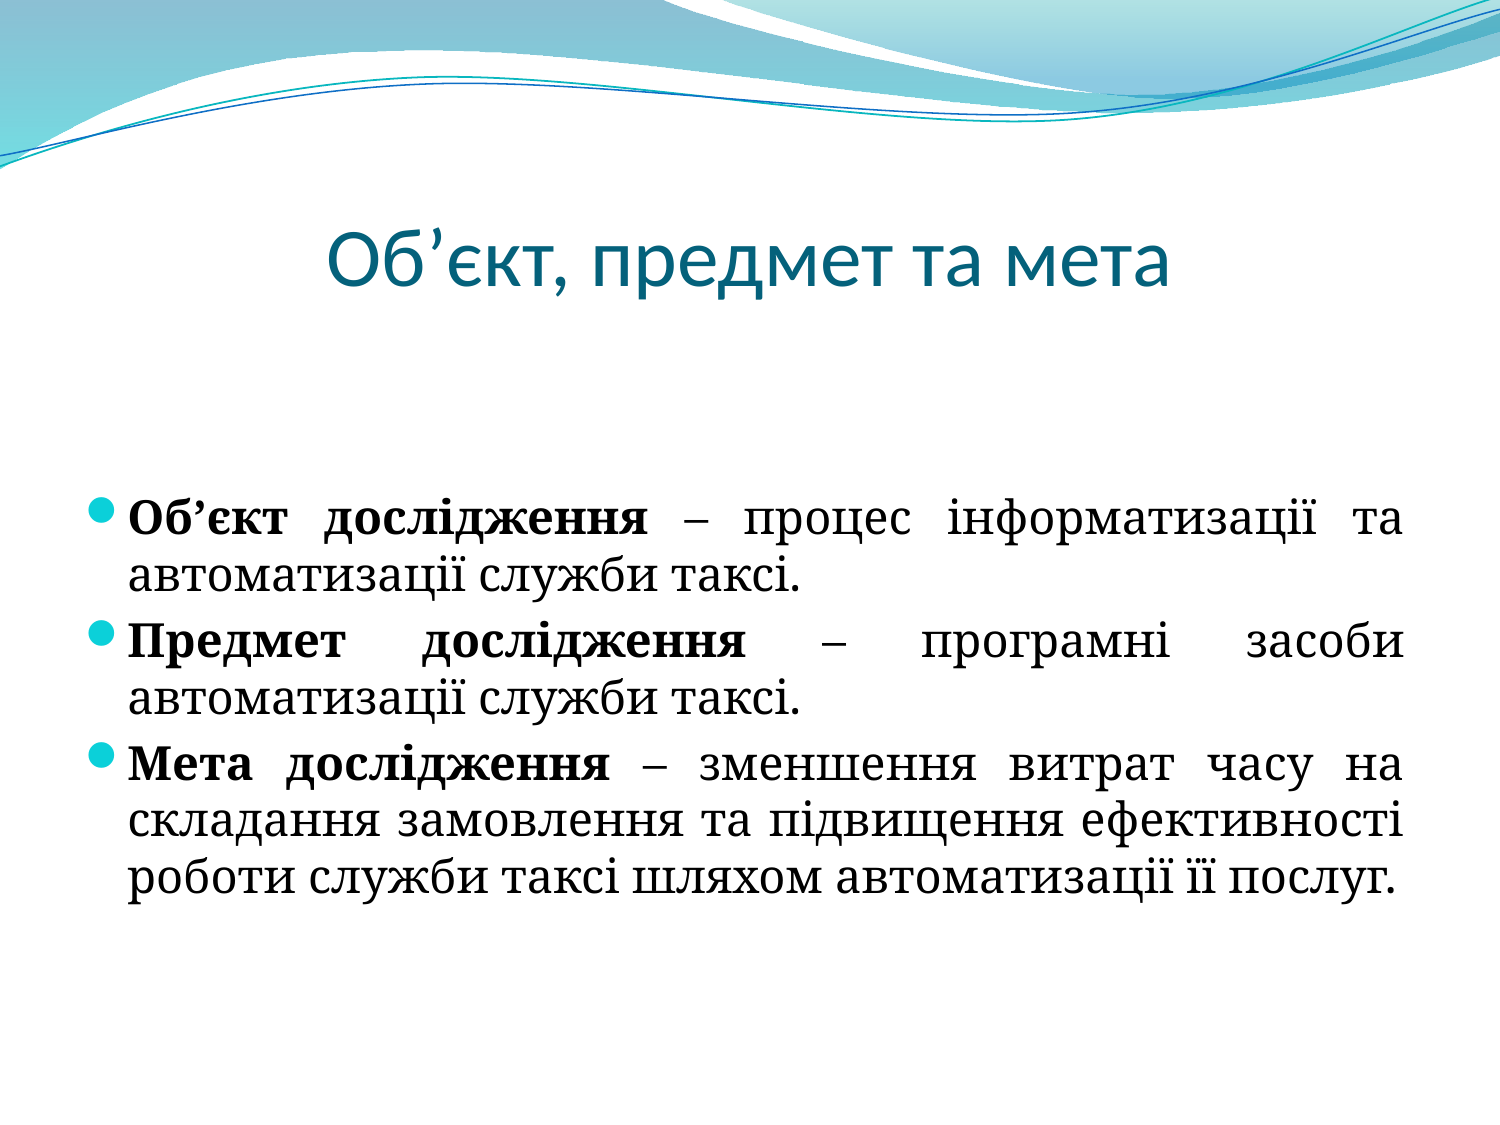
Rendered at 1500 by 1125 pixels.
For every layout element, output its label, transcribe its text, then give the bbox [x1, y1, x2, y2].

list Об’єкт дослідження – процес інформатизації та автоматизації служби таксі. Предмет дослідження – програмні засоби автоматизації служби таксі. Мета дослідження – зменшення витрат часу на складання замовлення та підвищення ефективності роботи служби таксі шляхом автоматизації її послуг. [70, 480, 1421, 925]
title Об’єкт, предмет та мета [75, 115, 1425, 303]
